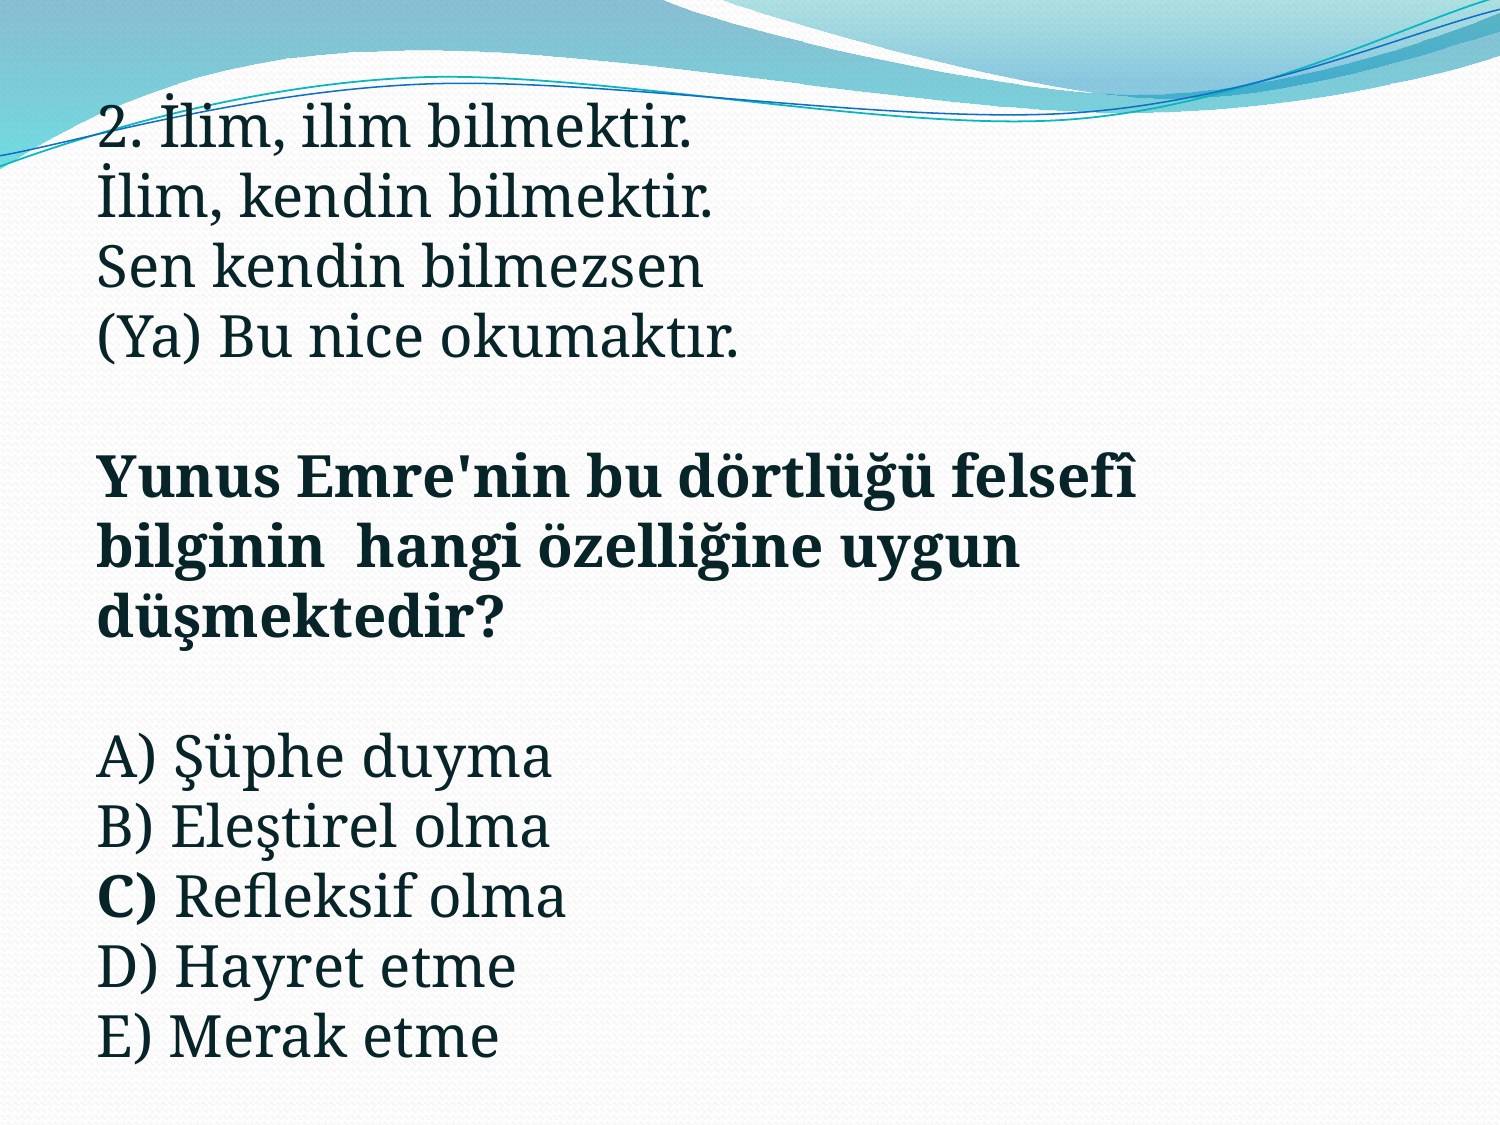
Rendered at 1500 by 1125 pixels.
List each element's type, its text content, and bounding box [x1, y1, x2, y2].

text_box 2. İlim, ilim bilmektir. İlim, kendin bilmektir. Sen kendin bilmezsen (Ya) Bu nice okumaktır. Yunus Emre'nin bu dörtlüğü felsefî bilginin hangi özelliğine uygun düşmektedir? A) Şüphe duyma B) Eleştirel olma C) Refleksif olma D) Hayret etme E) Merak etme [82, 81, 1395, 1077]
